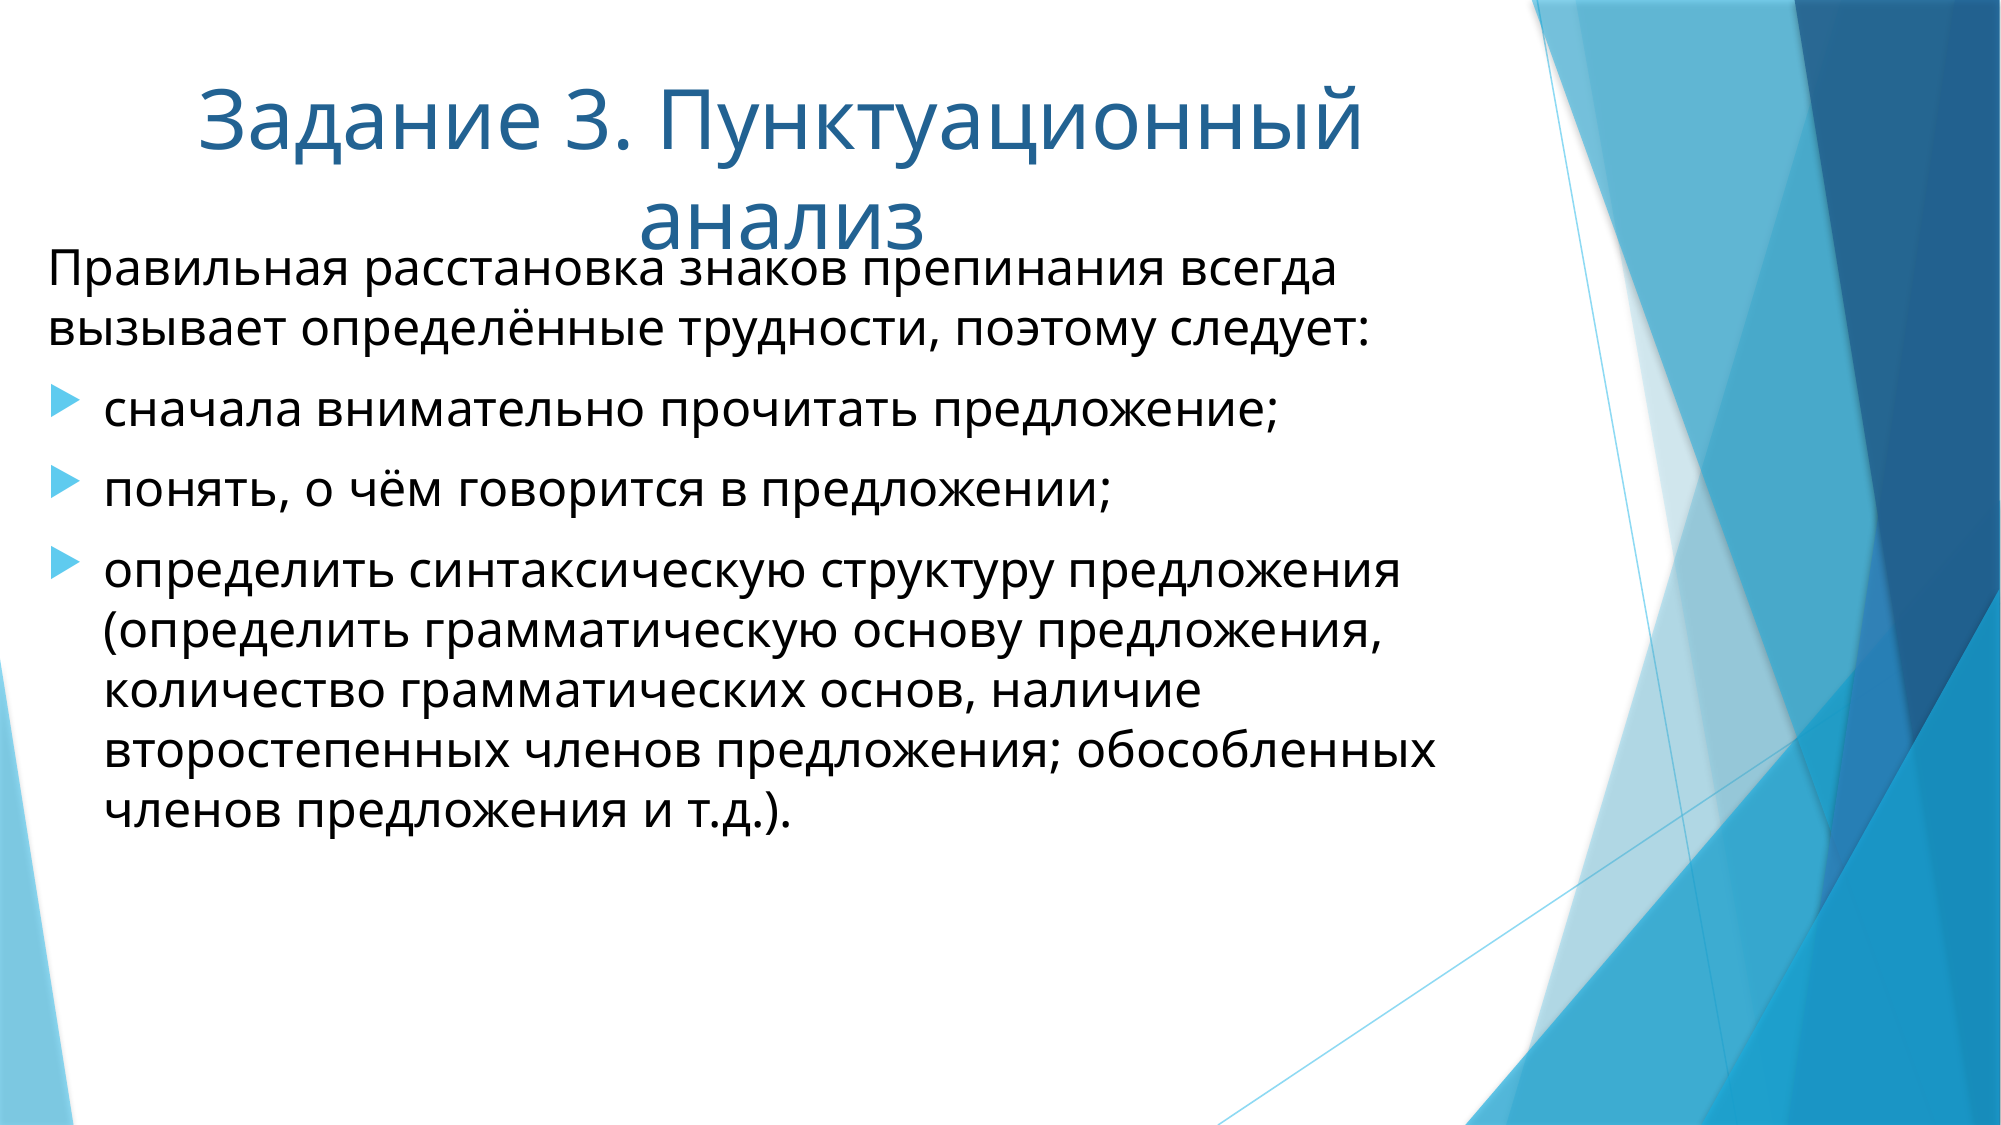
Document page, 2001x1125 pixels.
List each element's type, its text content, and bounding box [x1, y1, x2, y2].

list Правильная расстановка знаков препинания всегда вызывает определённые трудности, поэтому следует: сначала внимательно прочитать предложение; понять, о чём говорится в предложении; определить синтаксическую структуру предложения (определить грамматическую основу предложения, количество грамматических основ, наличие второстепенных членов предложения; обособленных членов предложения и т.д.). [32, 227, 1564, 1038]
title Задание 3. Пунктуационный анализ [32, 58, 1533, 228]
